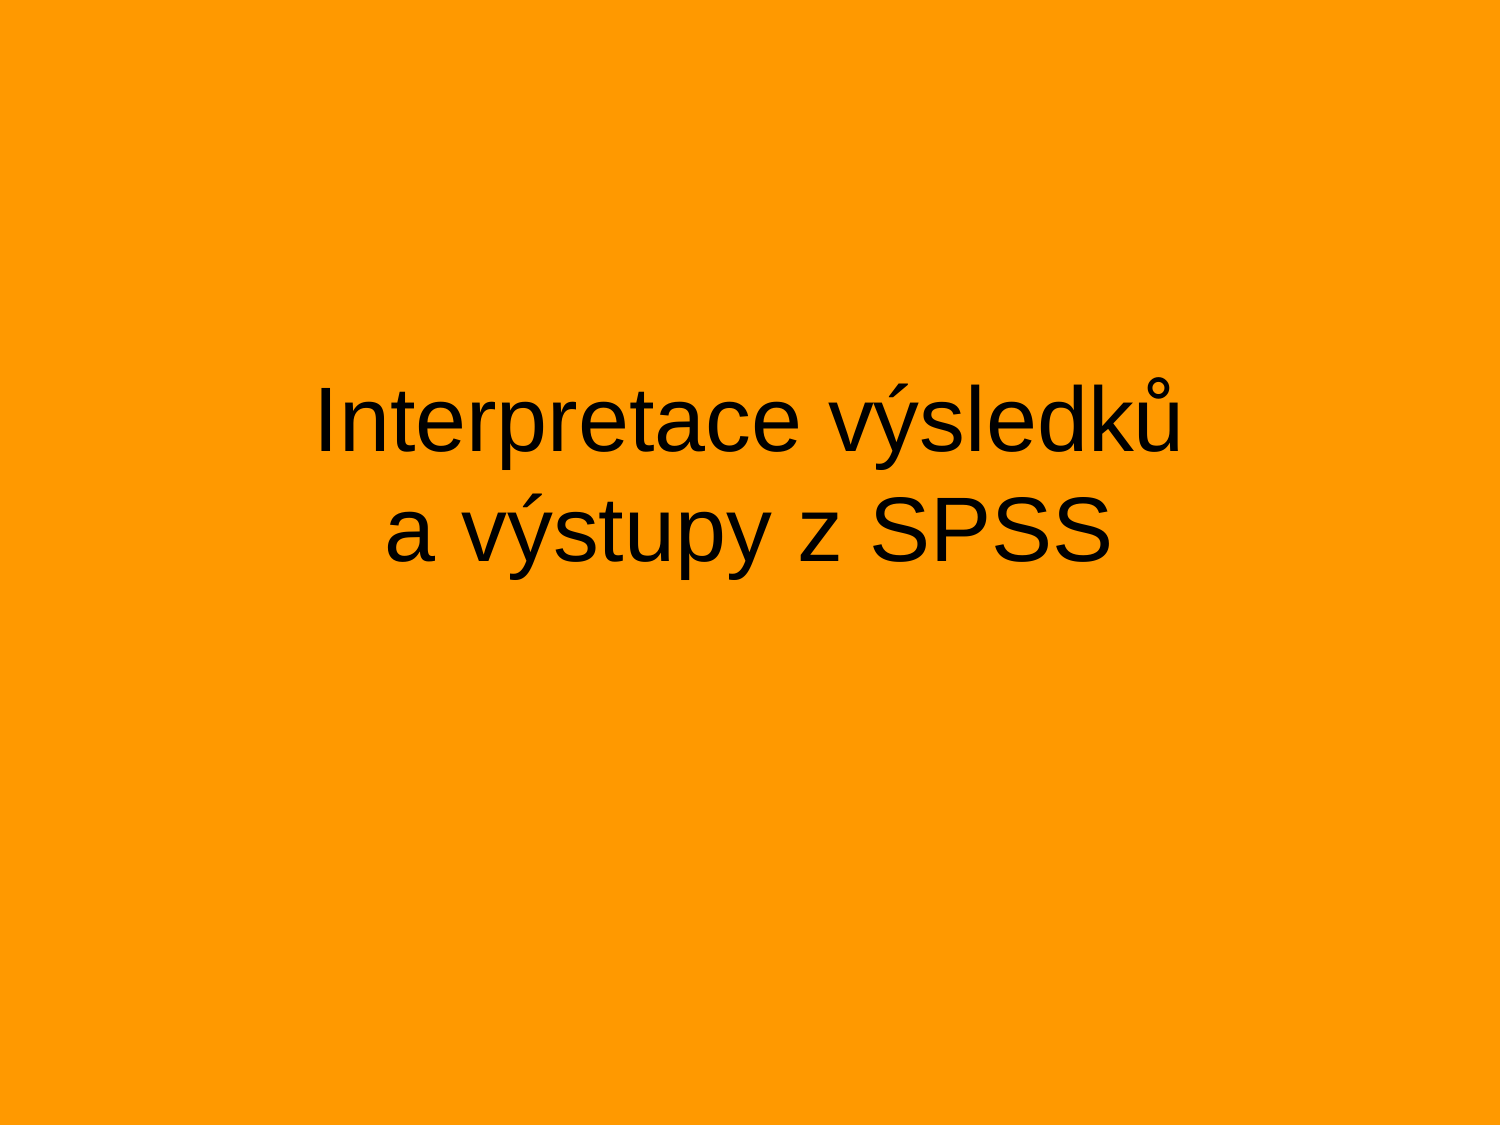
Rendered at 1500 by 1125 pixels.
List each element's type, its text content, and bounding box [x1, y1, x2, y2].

title Interpretace výsledků a výstupy z SPSS [112, 349, 1388, 591]
